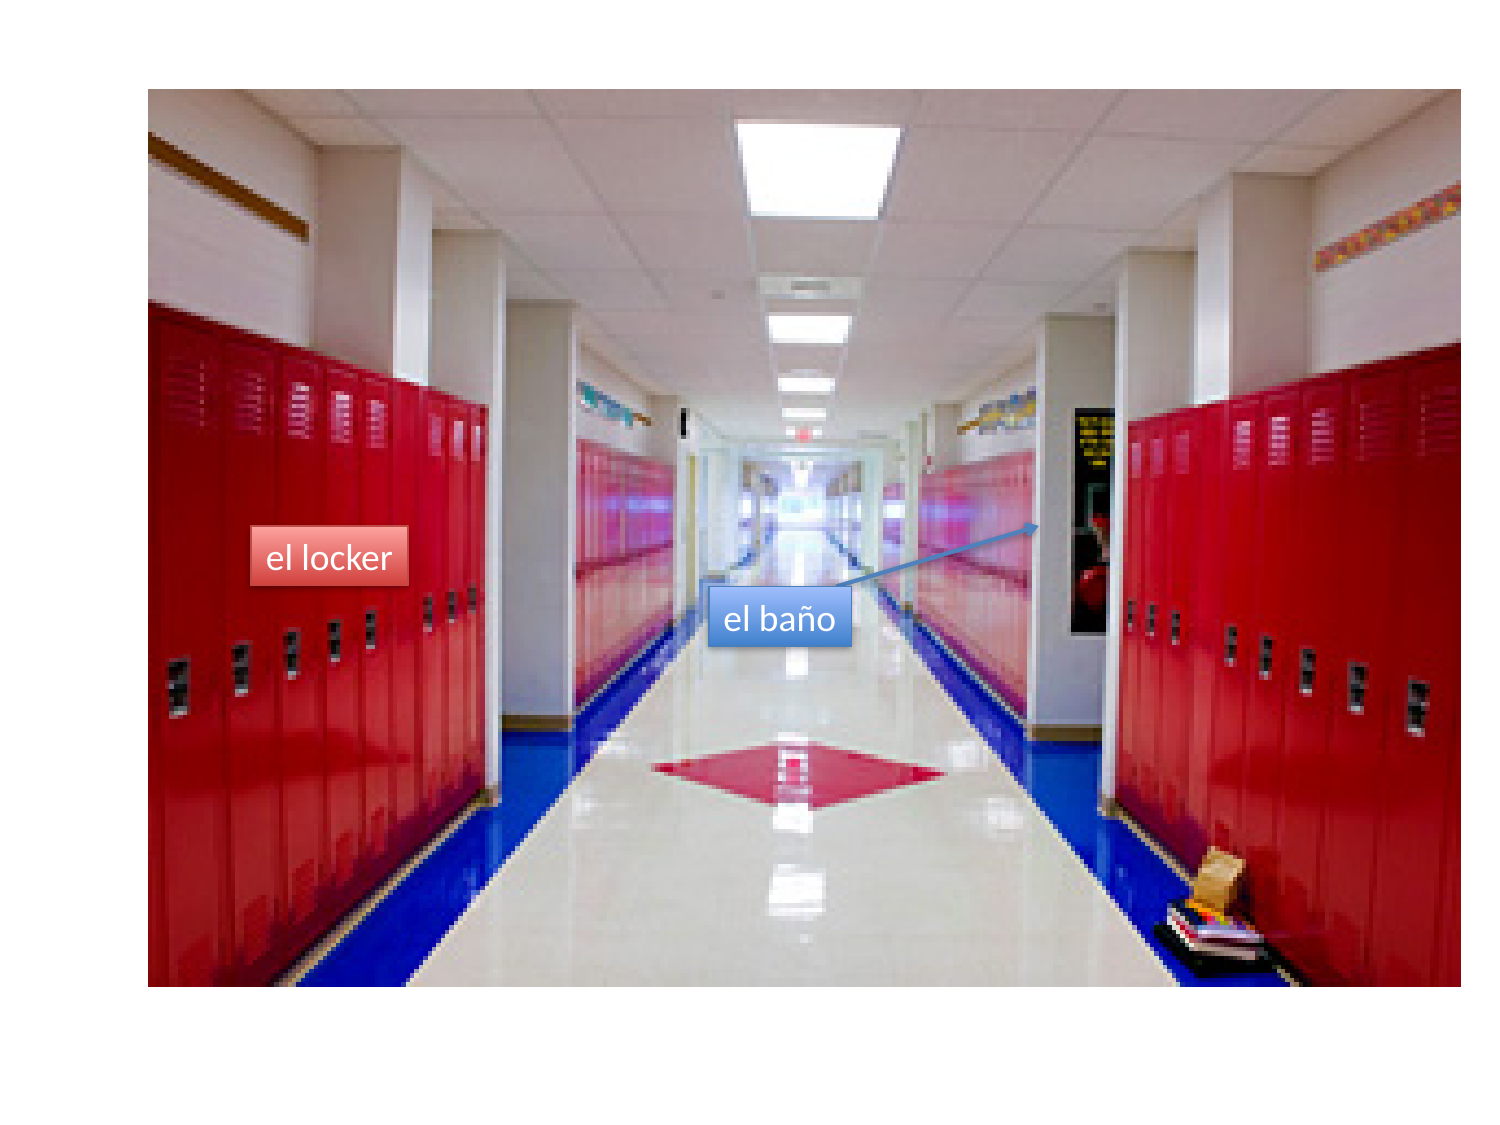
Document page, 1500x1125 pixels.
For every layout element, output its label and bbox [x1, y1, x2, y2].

text_box [835, 525, 1040, 587]
picture [148, 89, 1461, 987]
